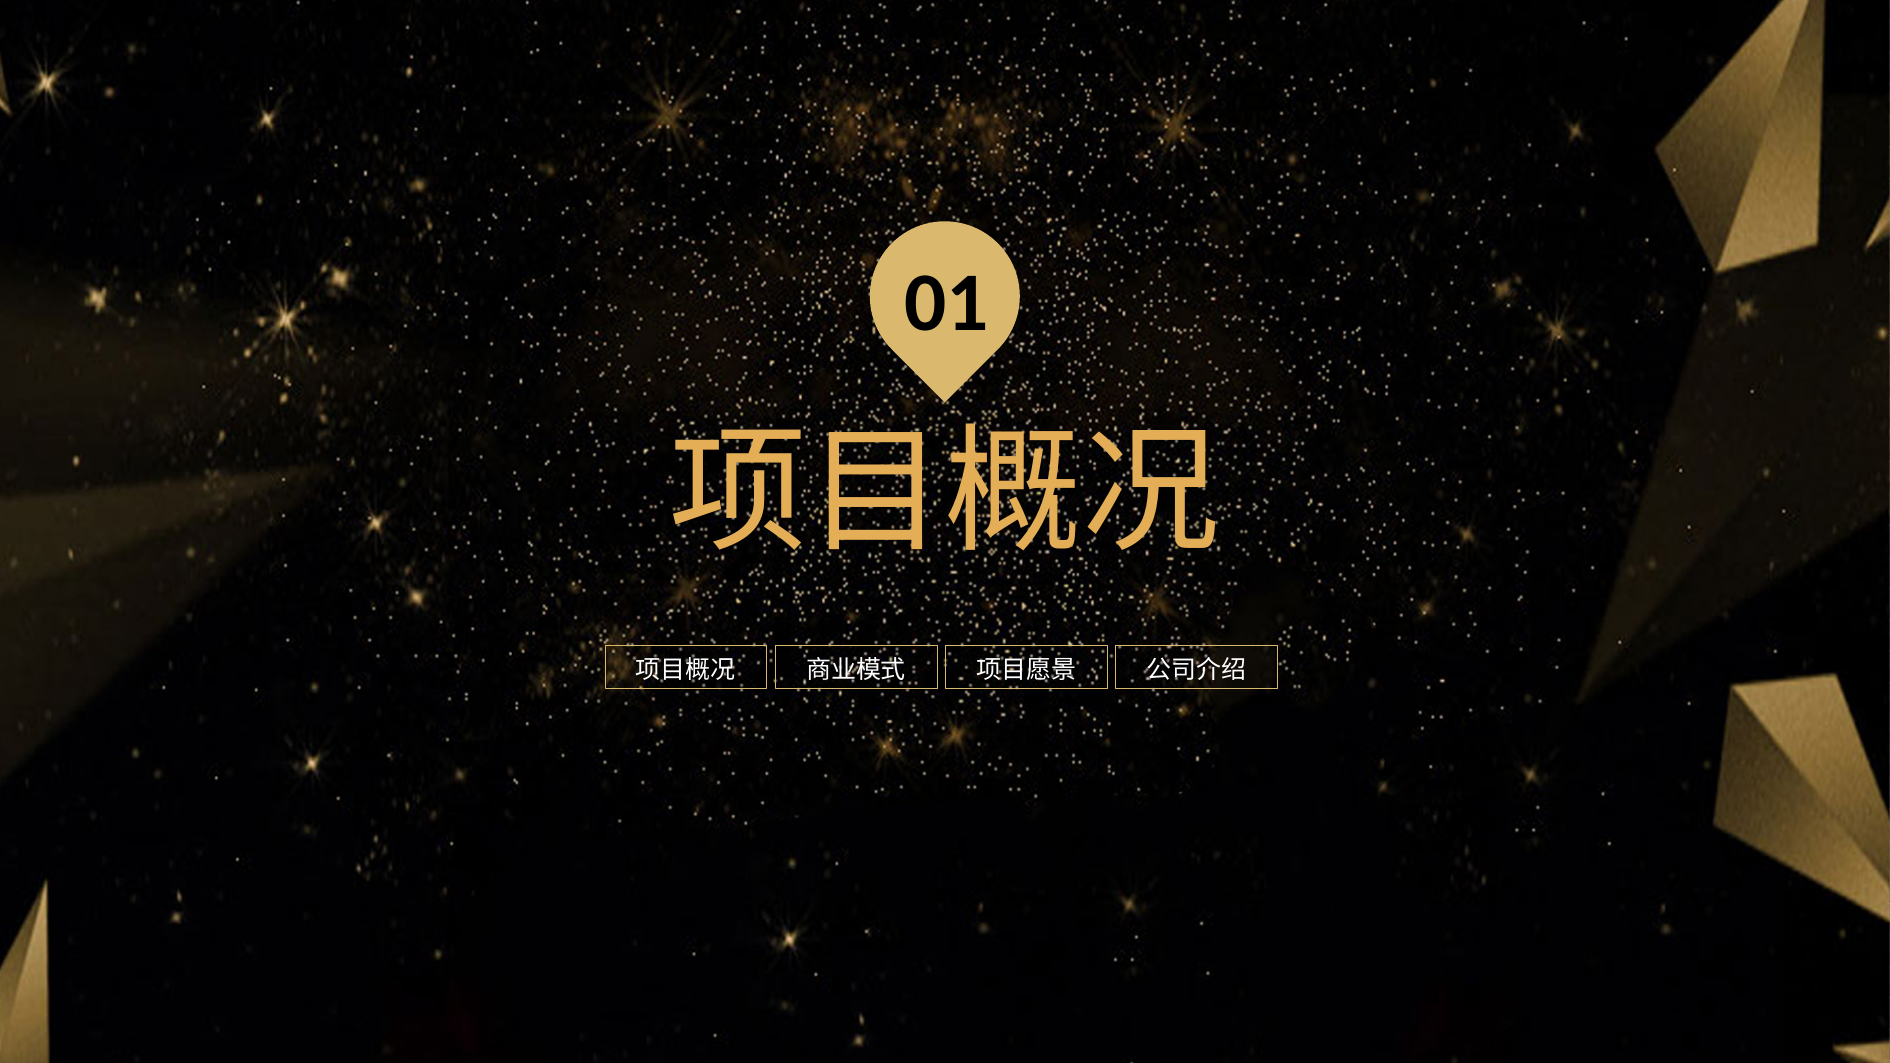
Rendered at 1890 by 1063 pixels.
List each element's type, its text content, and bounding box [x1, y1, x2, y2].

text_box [604, 645, 1278, 694]
picture [0, 0, 1890, 1063]
text_box [867, 219, 1022, 402]
text_box 项目概况 [669, 402, 1220, 575]
text_box 01 [904, 247, 989, 355]
